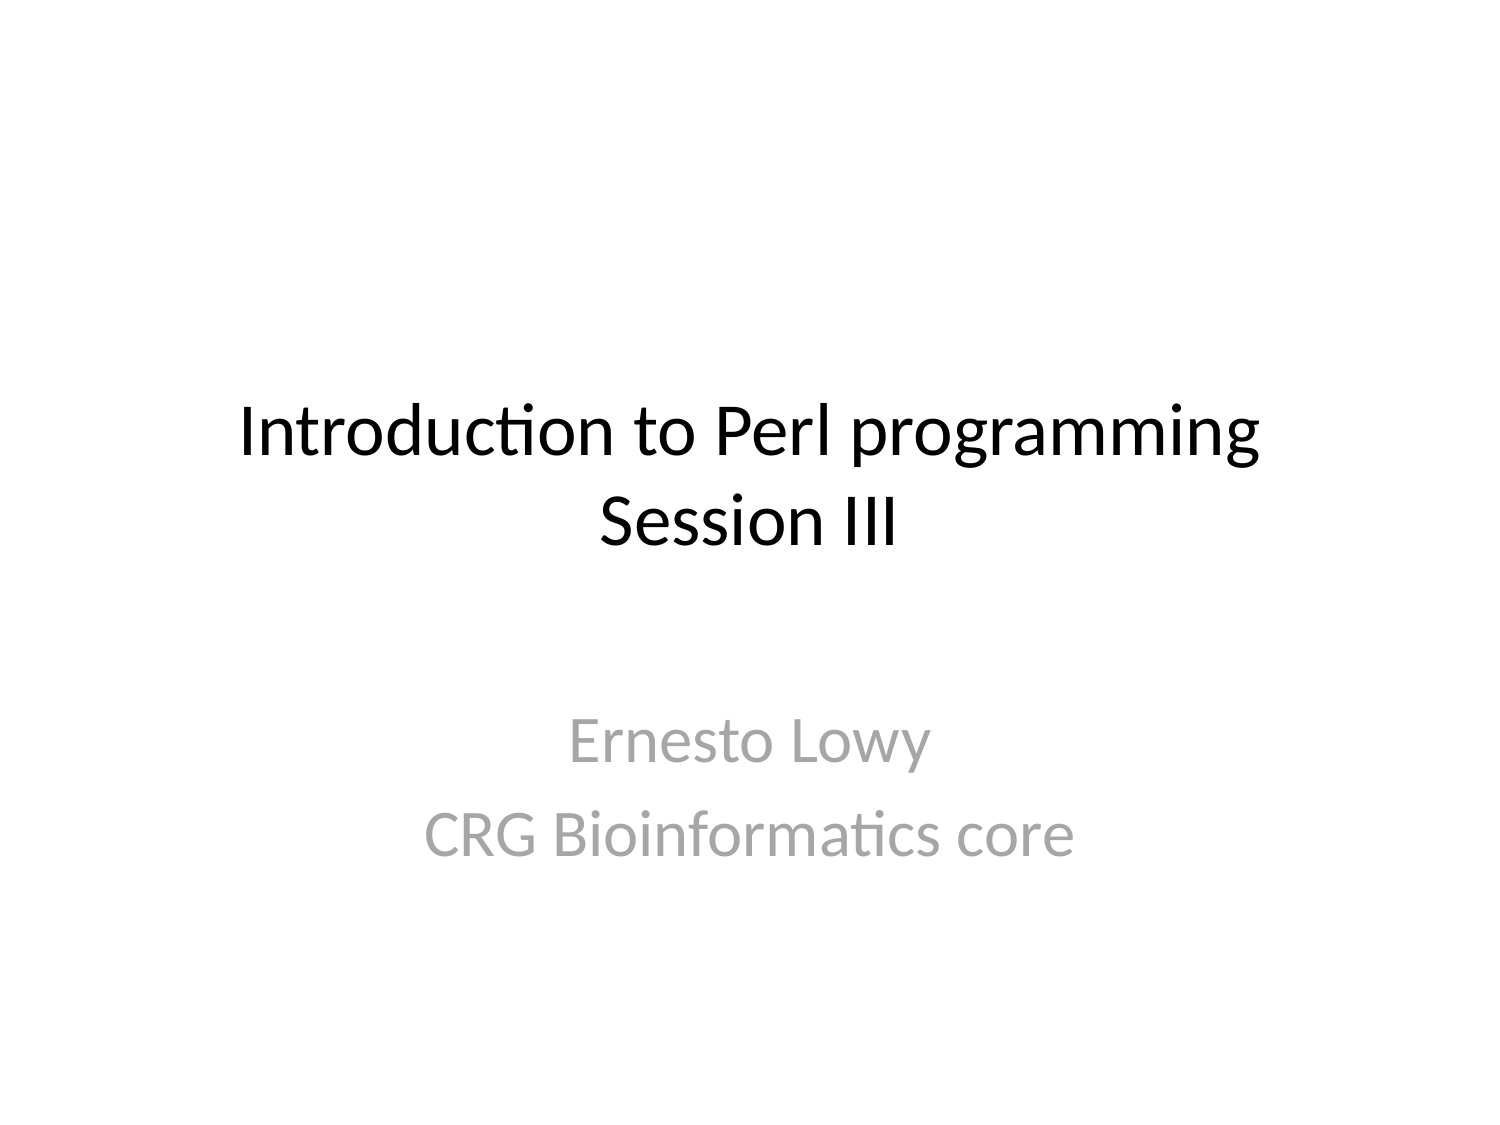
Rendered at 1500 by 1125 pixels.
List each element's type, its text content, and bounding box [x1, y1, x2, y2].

subtitle Ernesto Lowy CRG Bioinformatics core [225, 688, 1276, 892]
title Introduction to Perl programming Session III [112, 349, 1388, 591]
